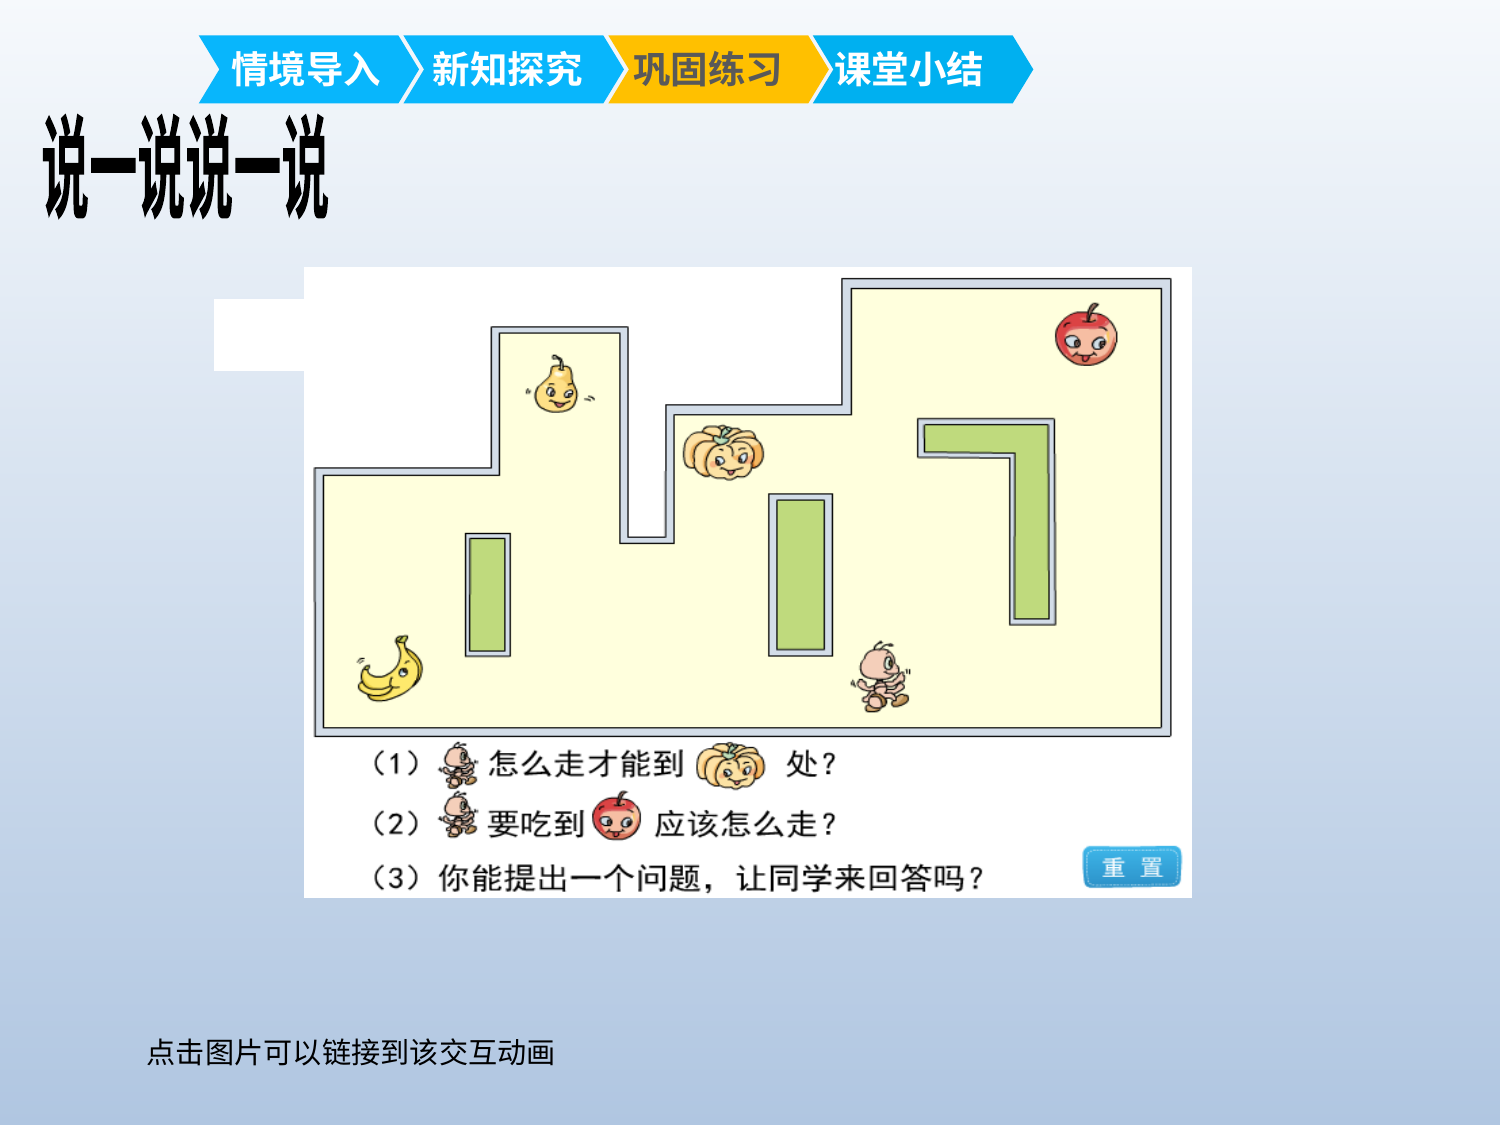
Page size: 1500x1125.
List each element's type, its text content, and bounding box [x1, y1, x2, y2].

text_box [403, 35, 606, 104]
text_box [198, 35, 402, 104]
text_box 点击图片可以链接到该交互动画 [131, 1026, 572, 1077]
text_box 课堂小结 [802, 38, 1000, 99]
text_box [812, 35, 1034, 104]
text_box [608, 35, 811, 104]
text_box 新知探究 [400, 38, 598, 99]
picture [214, 267, 1192, 898]
text_box 情境导入 [199, 38, 397, 99]
text_box 巩固练习 [601, 38, 799, 99]
